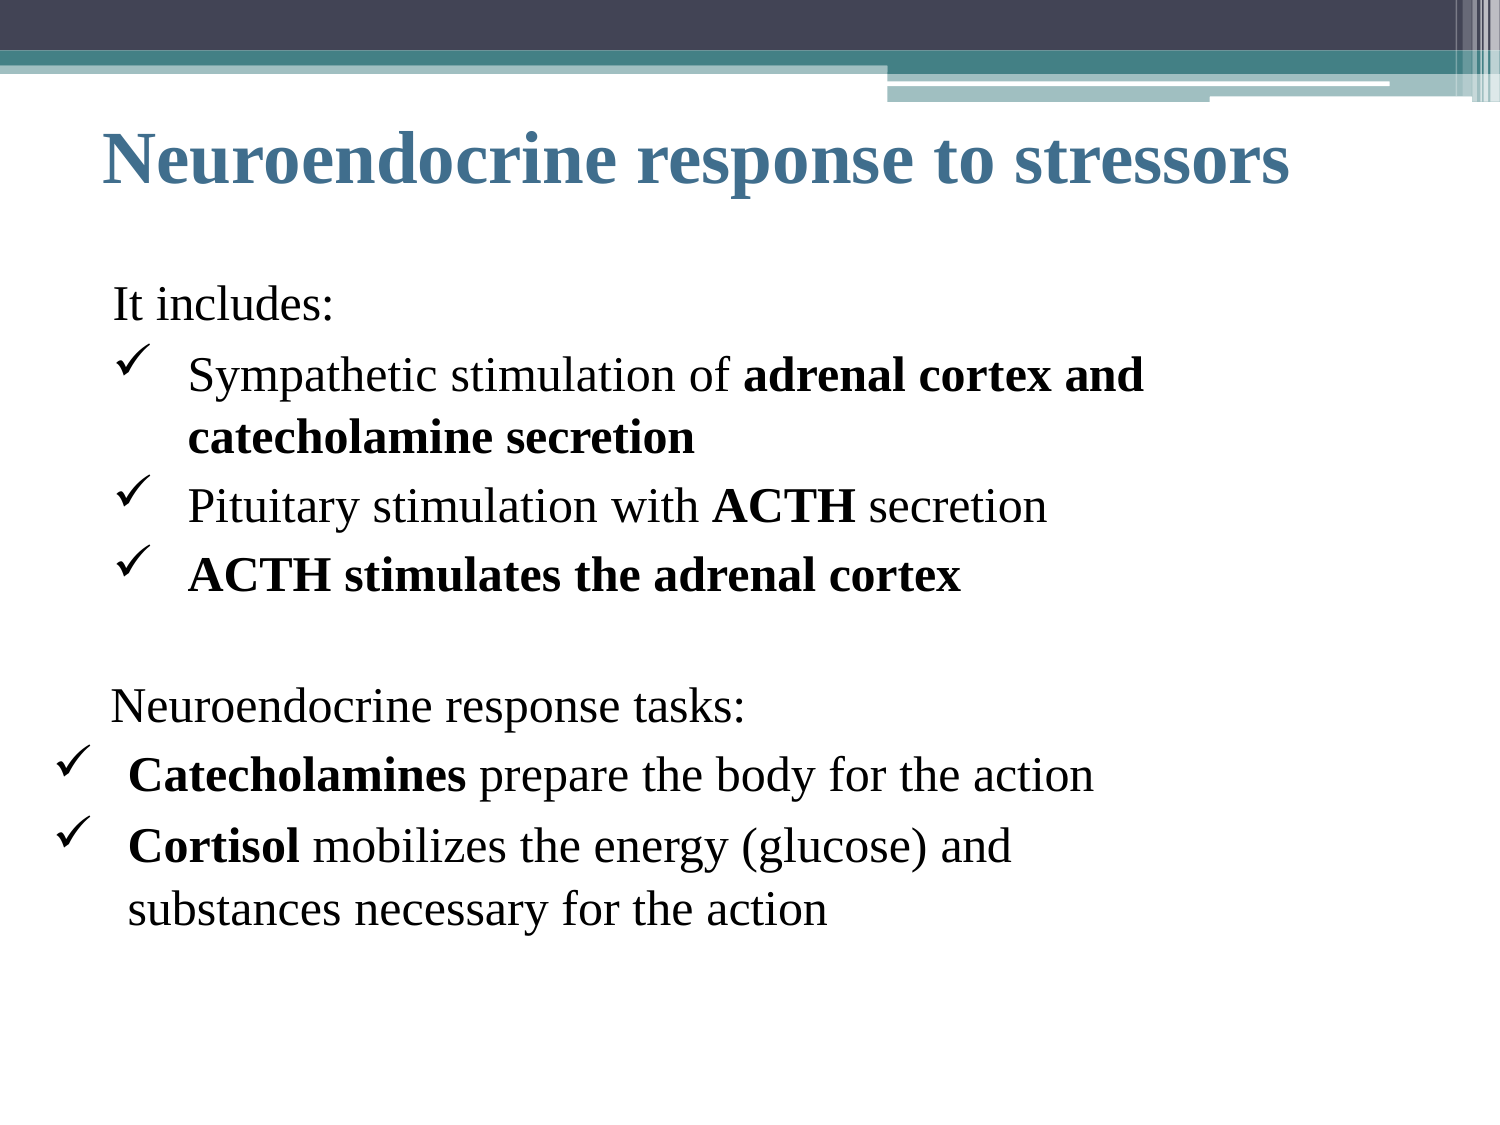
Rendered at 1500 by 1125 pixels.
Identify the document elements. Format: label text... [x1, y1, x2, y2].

text_box It includes: Sympathetic stimulation of adrenal cortex and catecholamine secretion Pituitary stimulation with ACTH secretion ACTH stimulates the adrenal cortex Neuroendocrine response tasks: Catecholamines prepare the body for the action Cortisol mobilizes the energy (glucose) and substances necessary for the action [50, 258, 1266, 936]
title Neuroendocrine response to stressors [100, 106, 1295, 297]
